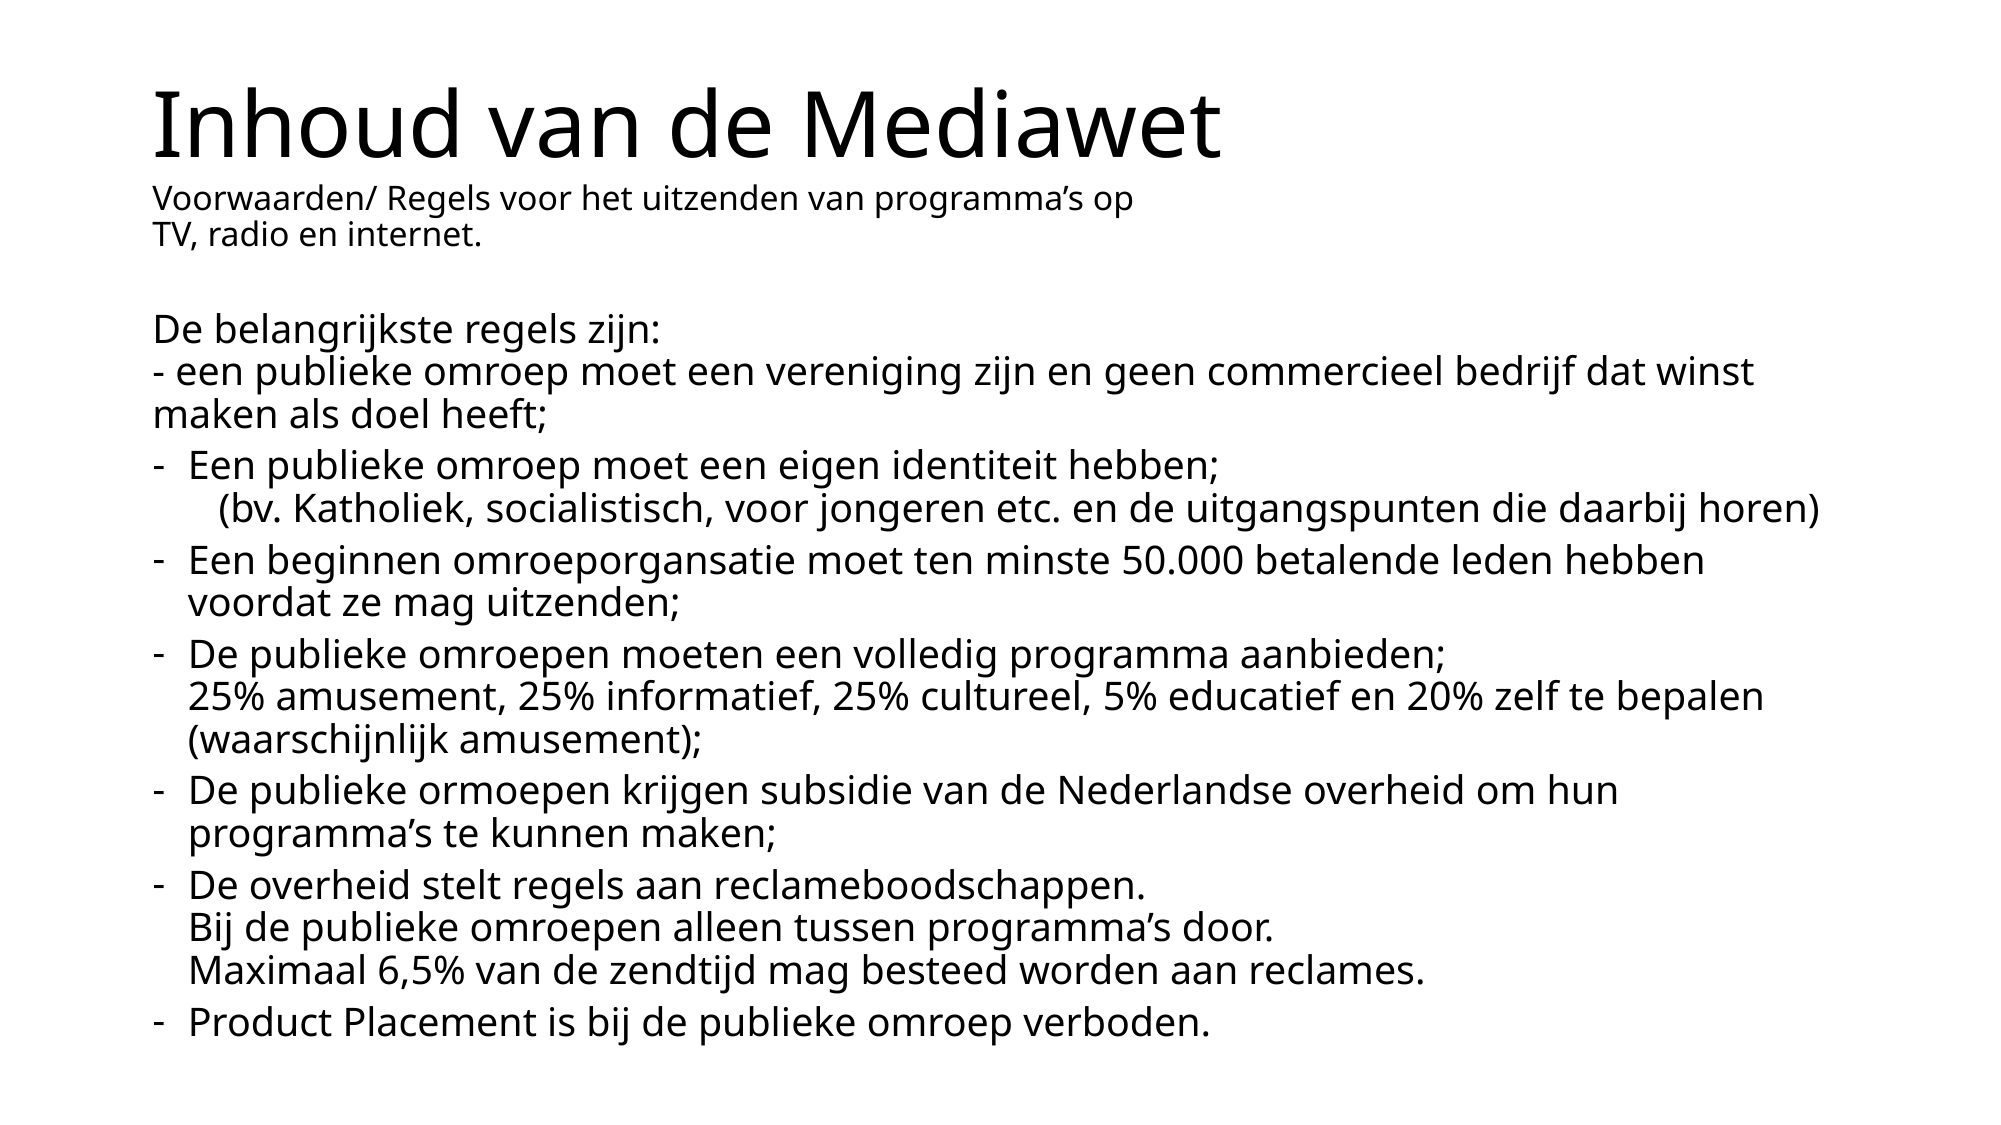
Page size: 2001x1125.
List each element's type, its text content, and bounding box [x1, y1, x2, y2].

title Inhoud van de Mediawet [137, 59, 1863, 173]
list Voorwaarden/ Regels voor het uitzenden van programma’s op TV, radio en internet. De belangrijkste regels zijn: - een publieke omroep moet een vereniging zijn en geen commercieel bedrijf dat winst maken als doel heeft; Een publieke omroep moet een eigen identiteit hebben; (bv. Katholiek, socialistisch, voor jongeren etc. en de uitgangspunten die daarbij horen) Een beginnen omroeporgansatie moet ten minste 50.000 betalende leden hebben voordat ze mag uitzenden; De publieke omroepen moeten een volledig programma aanbieden; 25% amusement, 25% informatief, 25% cultureel, 5% educatief en 20% zelf te bepalen (waarschijnlijk amusement); De publieke ormoepen krijgen subsidie van de Nederlandse overheid om hun programma’s te kunnen maken; De overheid stelt regels aan reclameboodschappen. Bij de publieke omroepen alleen tussen programma’s door. Maximaal 6,5% van de zendtijd mag besteed worden aan reclames. Product Placement is bij de publieke omroep verboden. [137, 173, 1863, 1066]
